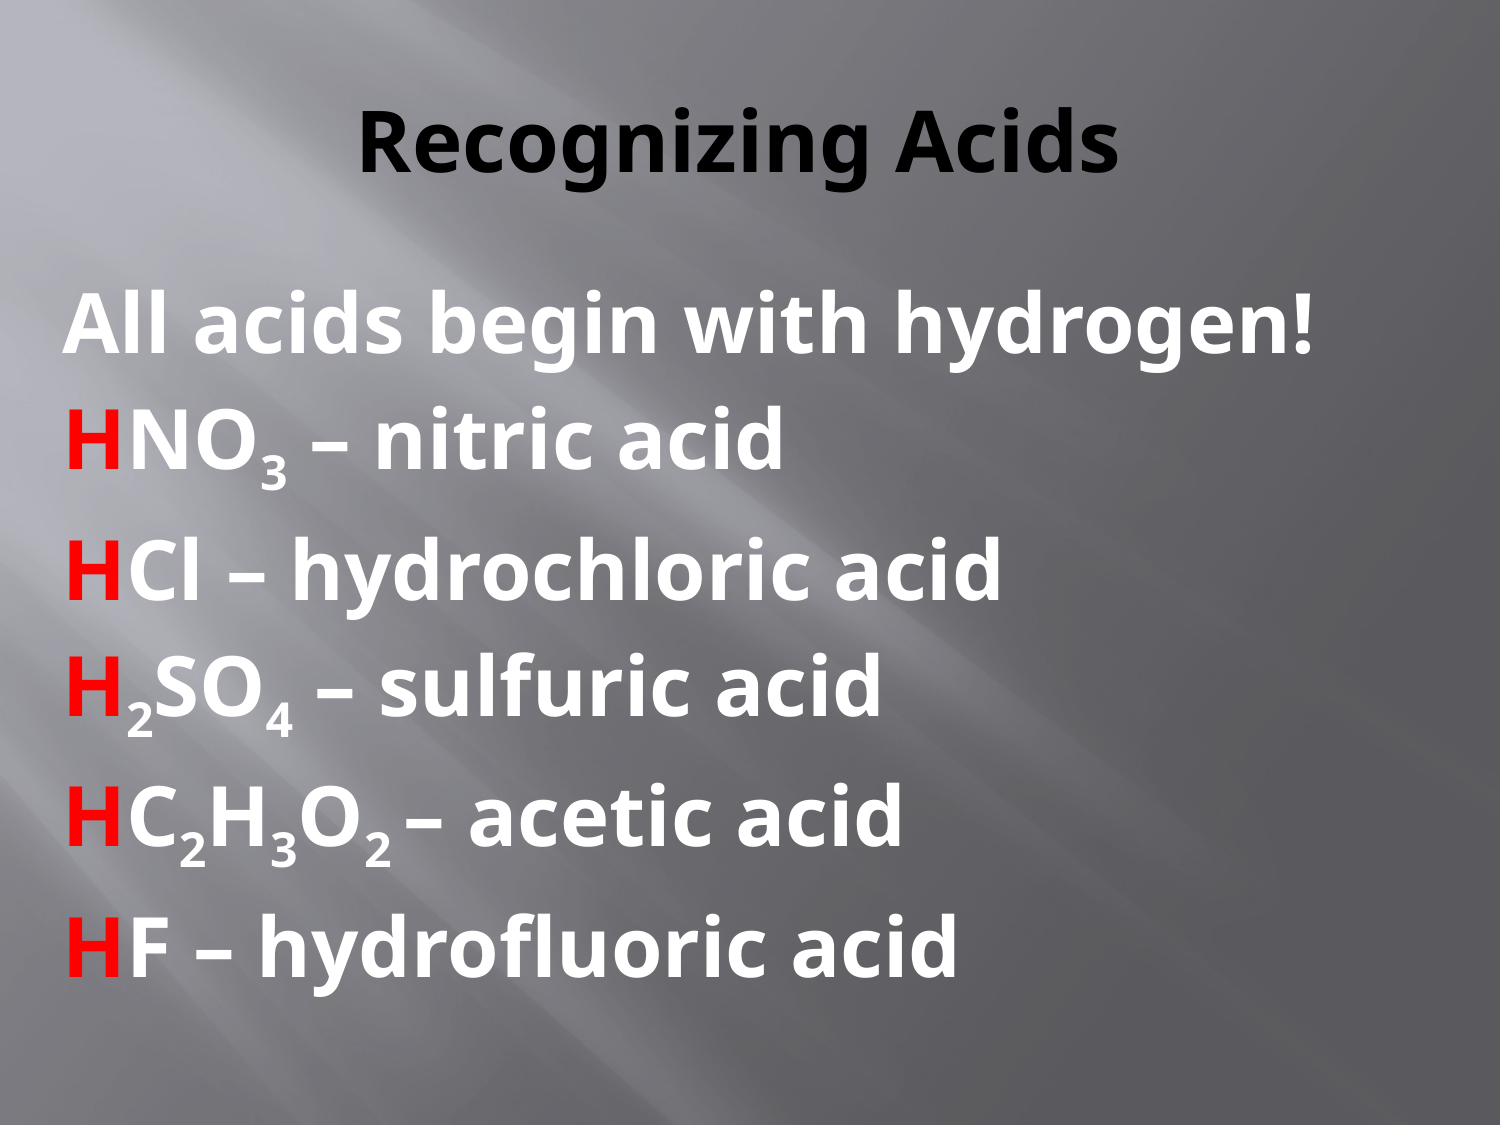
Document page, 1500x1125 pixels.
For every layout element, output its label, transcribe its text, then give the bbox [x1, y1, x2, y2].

title Recognizing Acids [75, 45, 1425, 233]
list All acids begin with hydrogen! HNO3 – nitric acid HCl – hydrochloric acid H2SO4 – sulfuric acid HC2H3O2 – acetic acid HF – hydrofluoric acid [24, 262, 1463, 1035]
